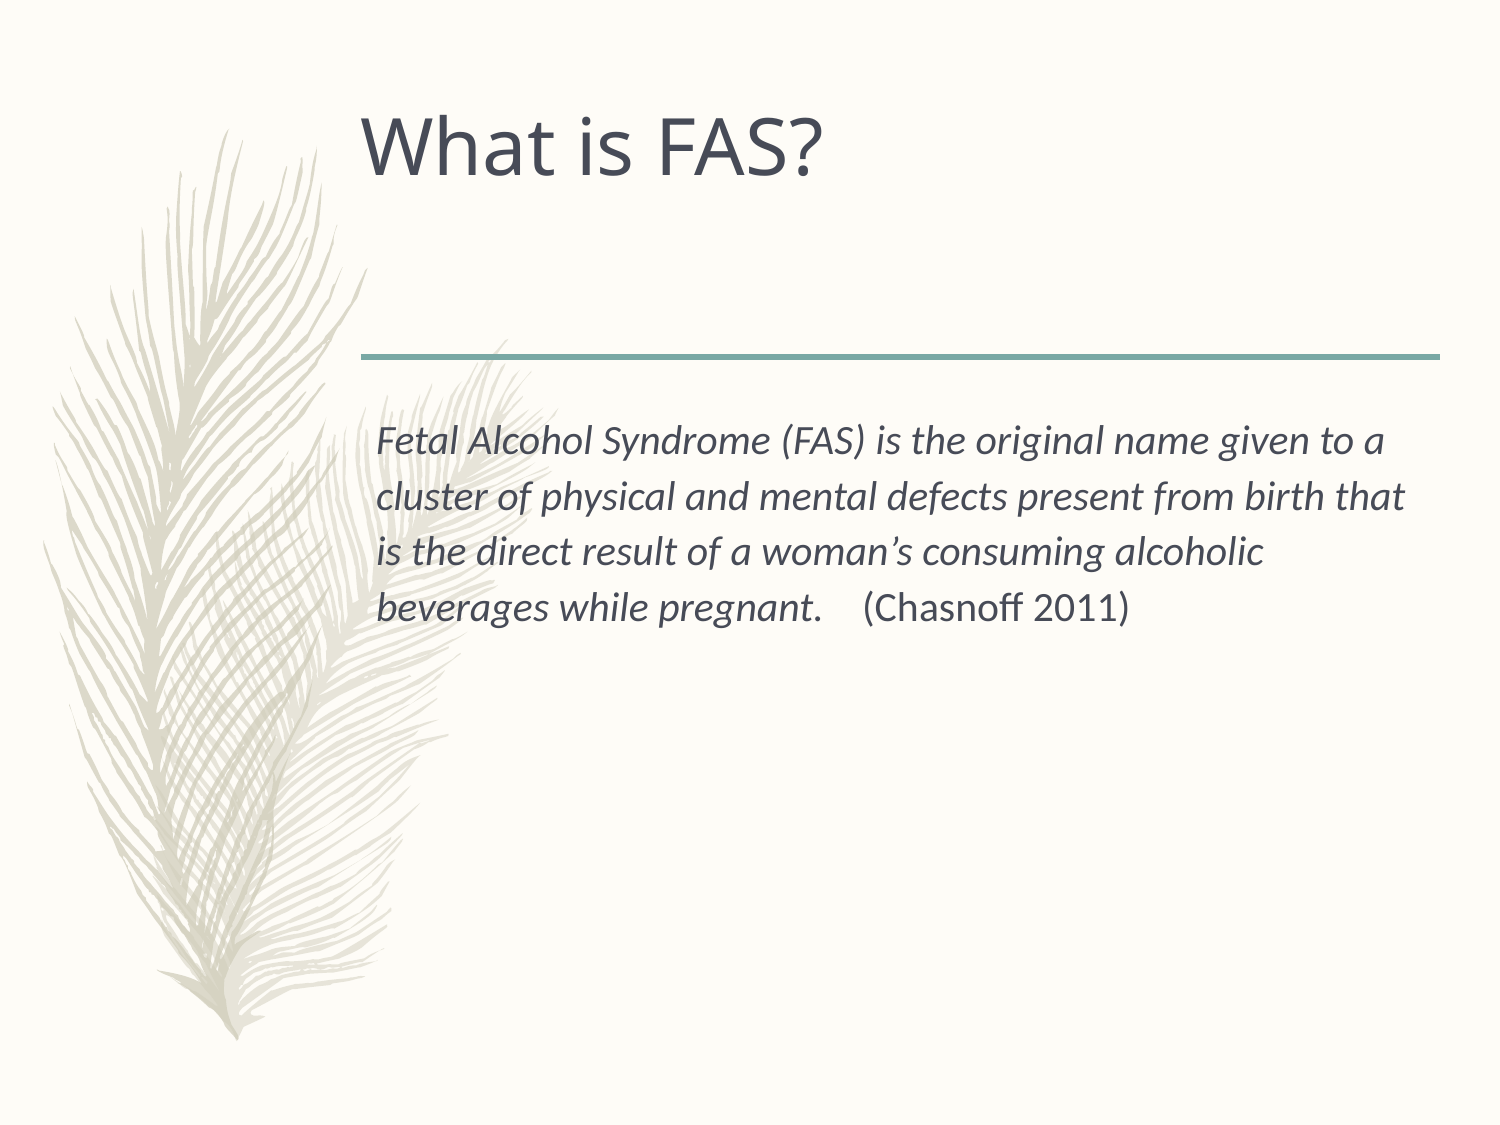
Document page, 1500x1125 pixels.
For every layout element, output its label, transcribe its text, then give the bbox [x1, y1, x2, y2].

list Fetal Alcohol Syndrome (FAS) is the original name given to a cluster of physical and mental defects present from birth that is the direct result of a woman’s consuming alcoholic beverages while pregnant. (Chasnoff 2011) [360, 399, 1440, 999]
title What is FAS? [345, 93, 1440, 350]
